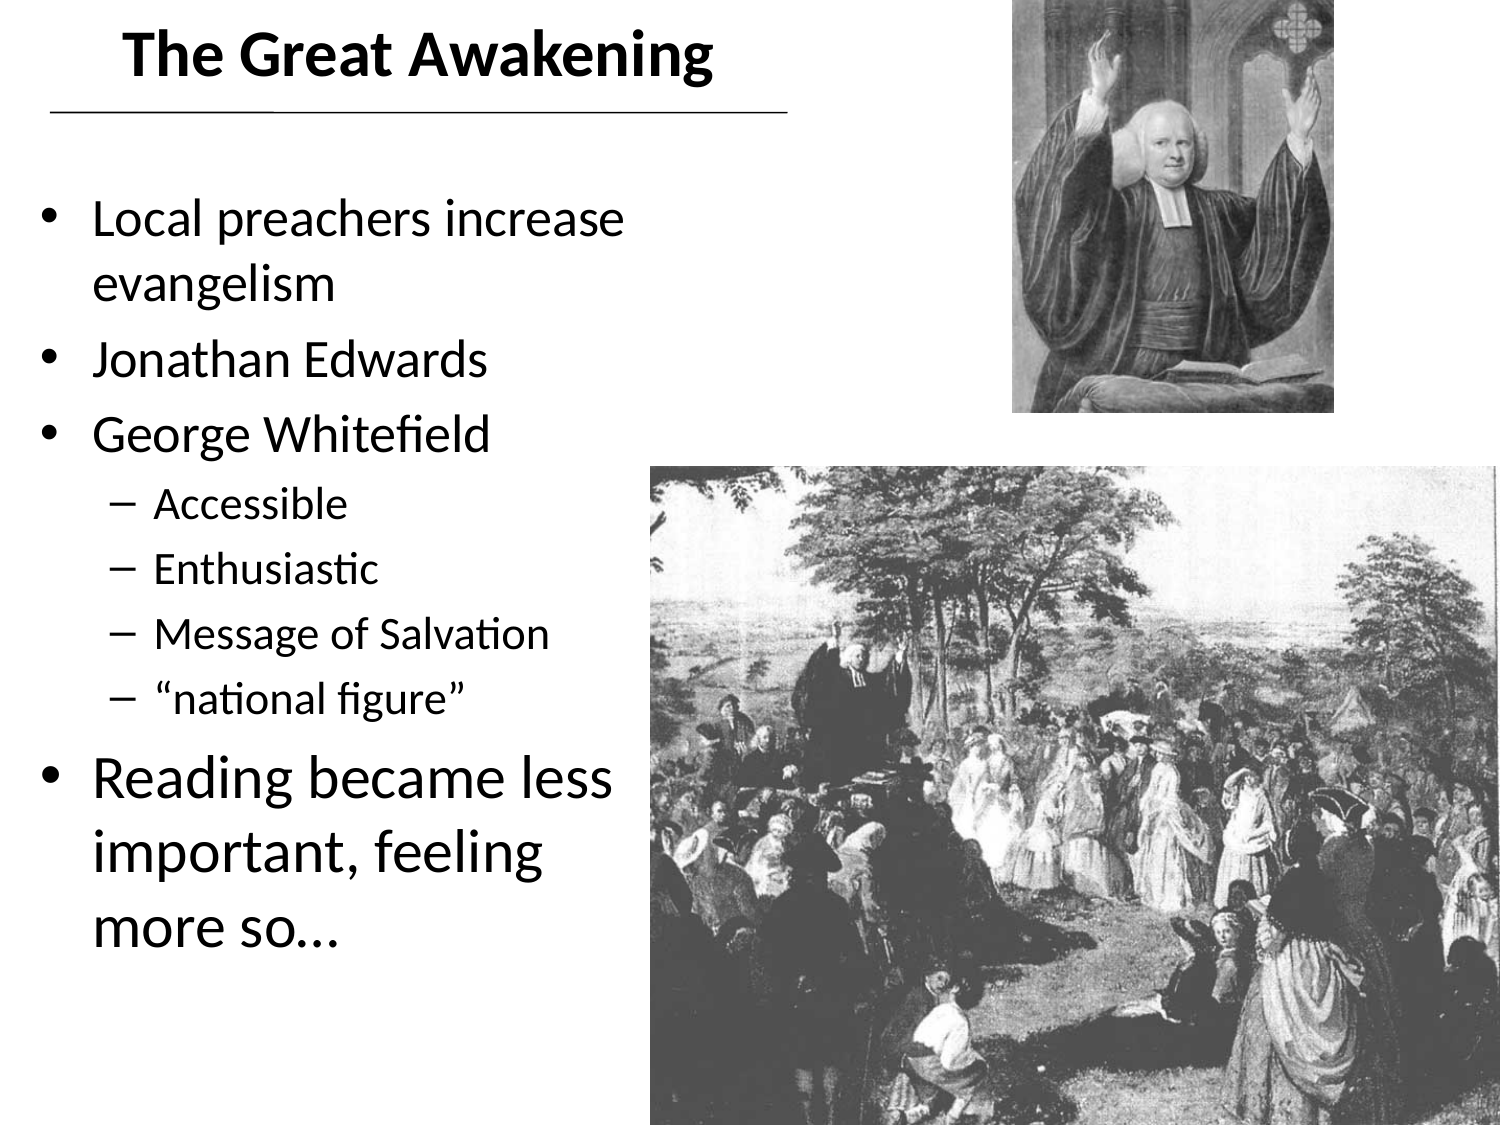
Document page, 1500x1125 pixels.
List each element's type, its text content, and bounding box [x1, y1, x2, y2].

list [1012, 0, 1334, 413]
list Local preachers increase evangelism Jonathan Edwards George Whitefield Accessible Enthusiastic Message of Salvation “national figure” Reading became less important, feeling more so… [24, 174, 663, 975]
title The Great Awakening [0, 0, 838, 100]
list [649, 466, 1500, 1125]
